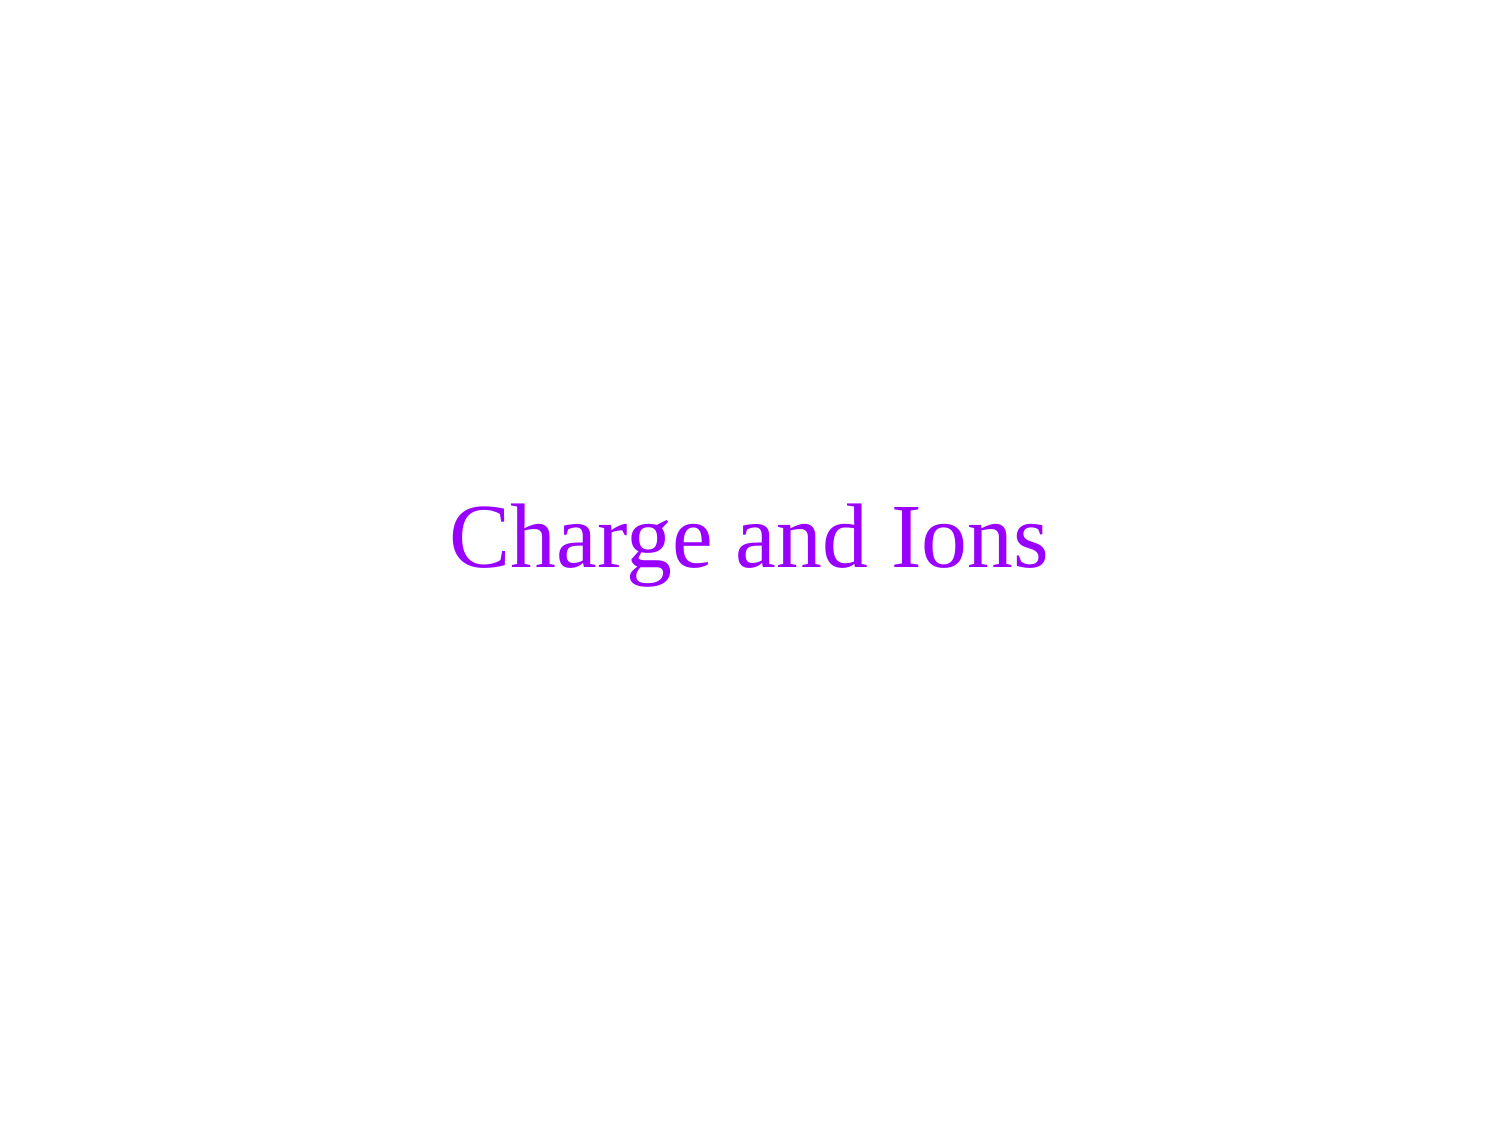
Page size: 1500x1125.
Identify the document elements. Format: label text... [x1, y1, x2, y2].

text_box Charge and Ions [112, 436, 1388, 624]
